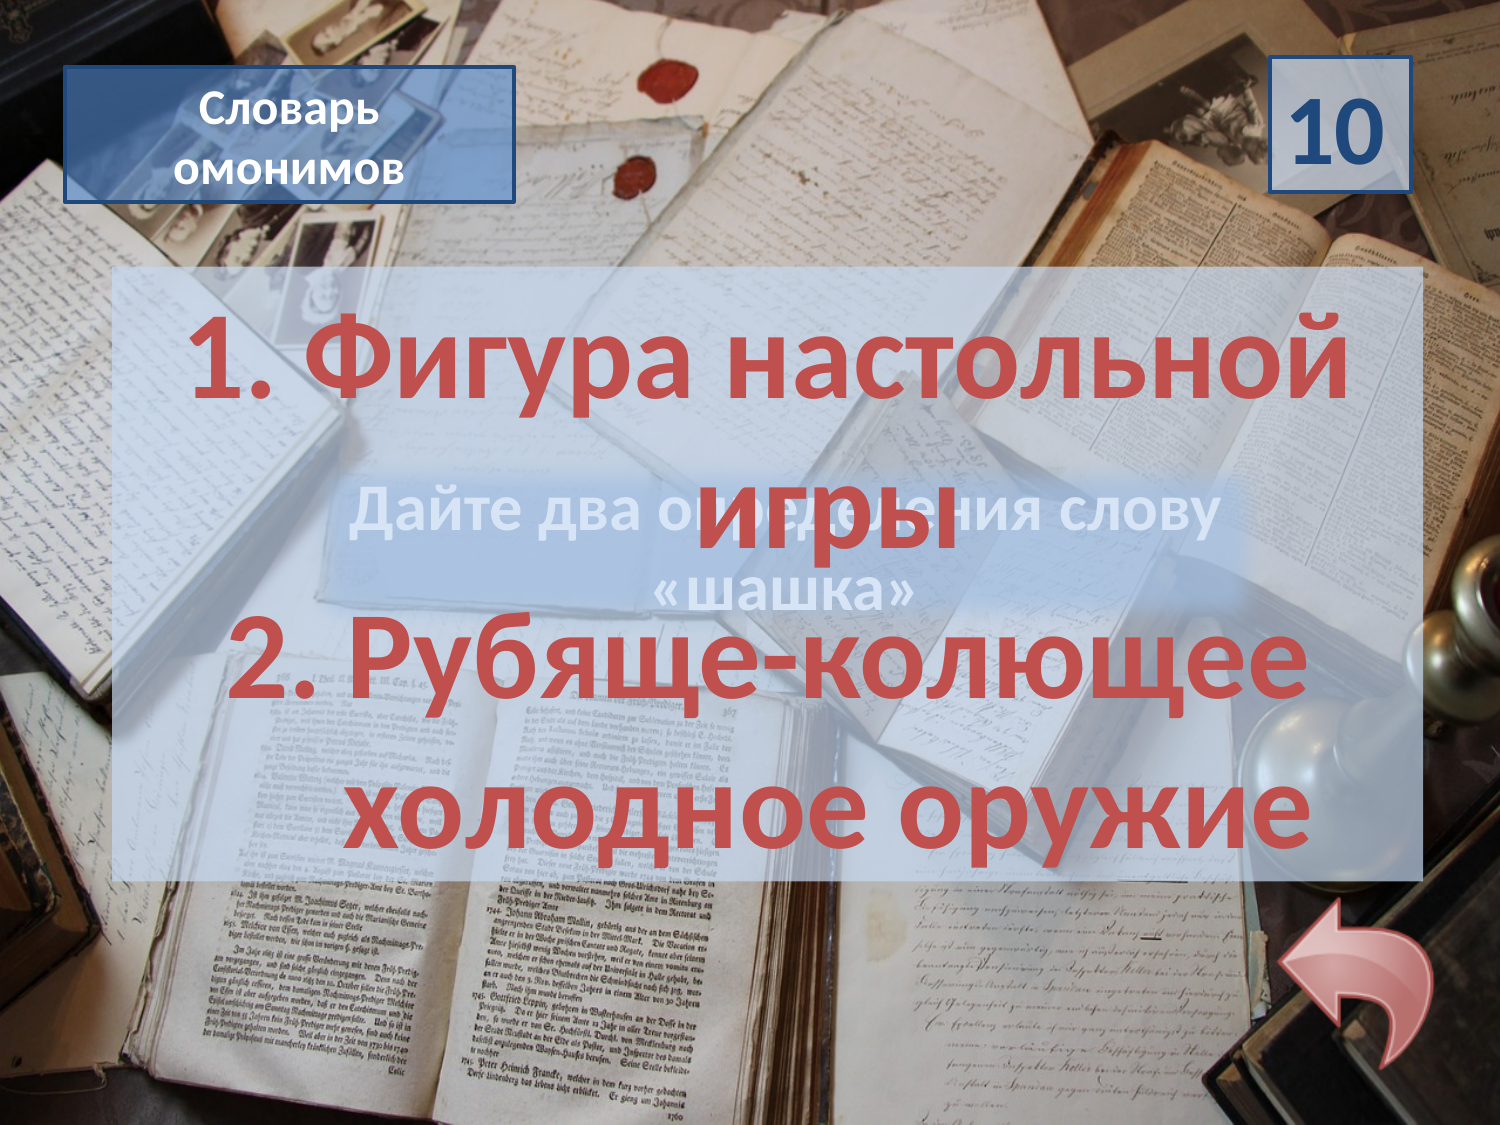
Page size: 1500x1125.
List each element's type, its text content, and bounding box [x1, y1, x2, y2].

text_box Словарь омонимов [63, 65, 516, 204]
picture [0, 0, 1500, 1125]
text_box 10 [1268, 55, 1413, 194]
text_box Фигура настольной игры Рубяще-колющее холодное оружие [112, 266, 1424, 882]
